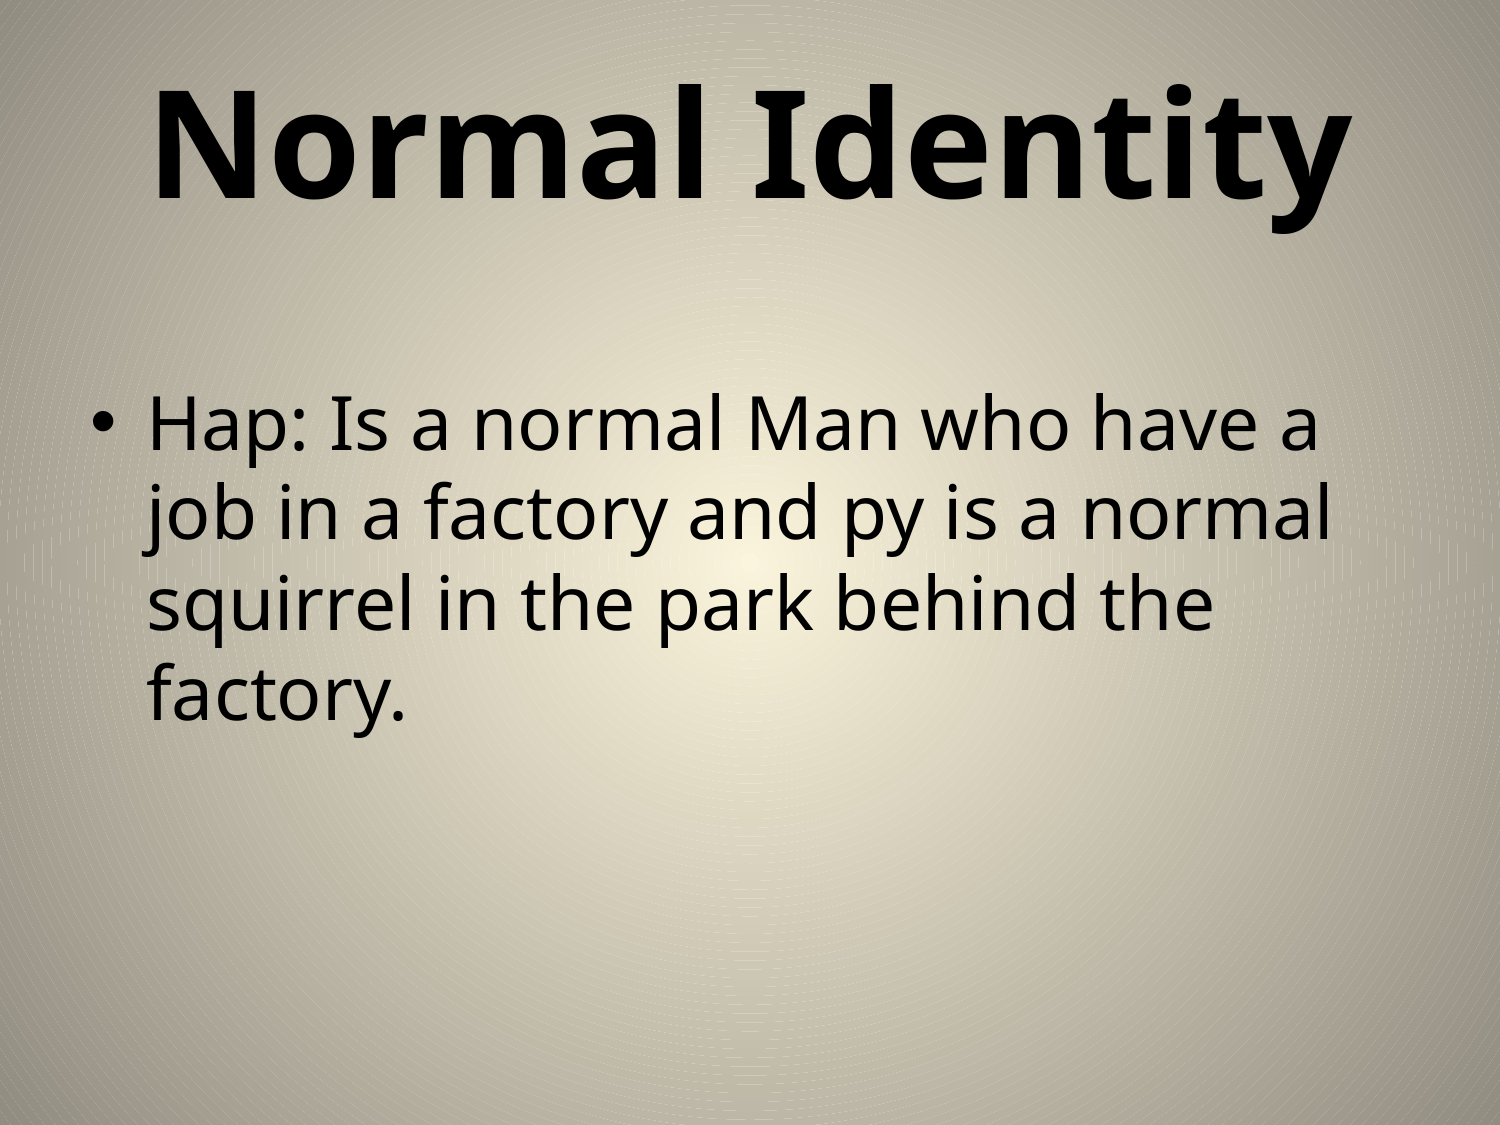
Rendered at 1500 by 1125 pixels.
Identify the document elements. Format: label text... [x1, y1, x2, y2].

title Normal Identity [75, 45, 1425, 233]
list Hap: Is a normal Man who have a job in a factory and py is a normal squirrel in the park behind the factory. [75, 262, 1425, 1005]
